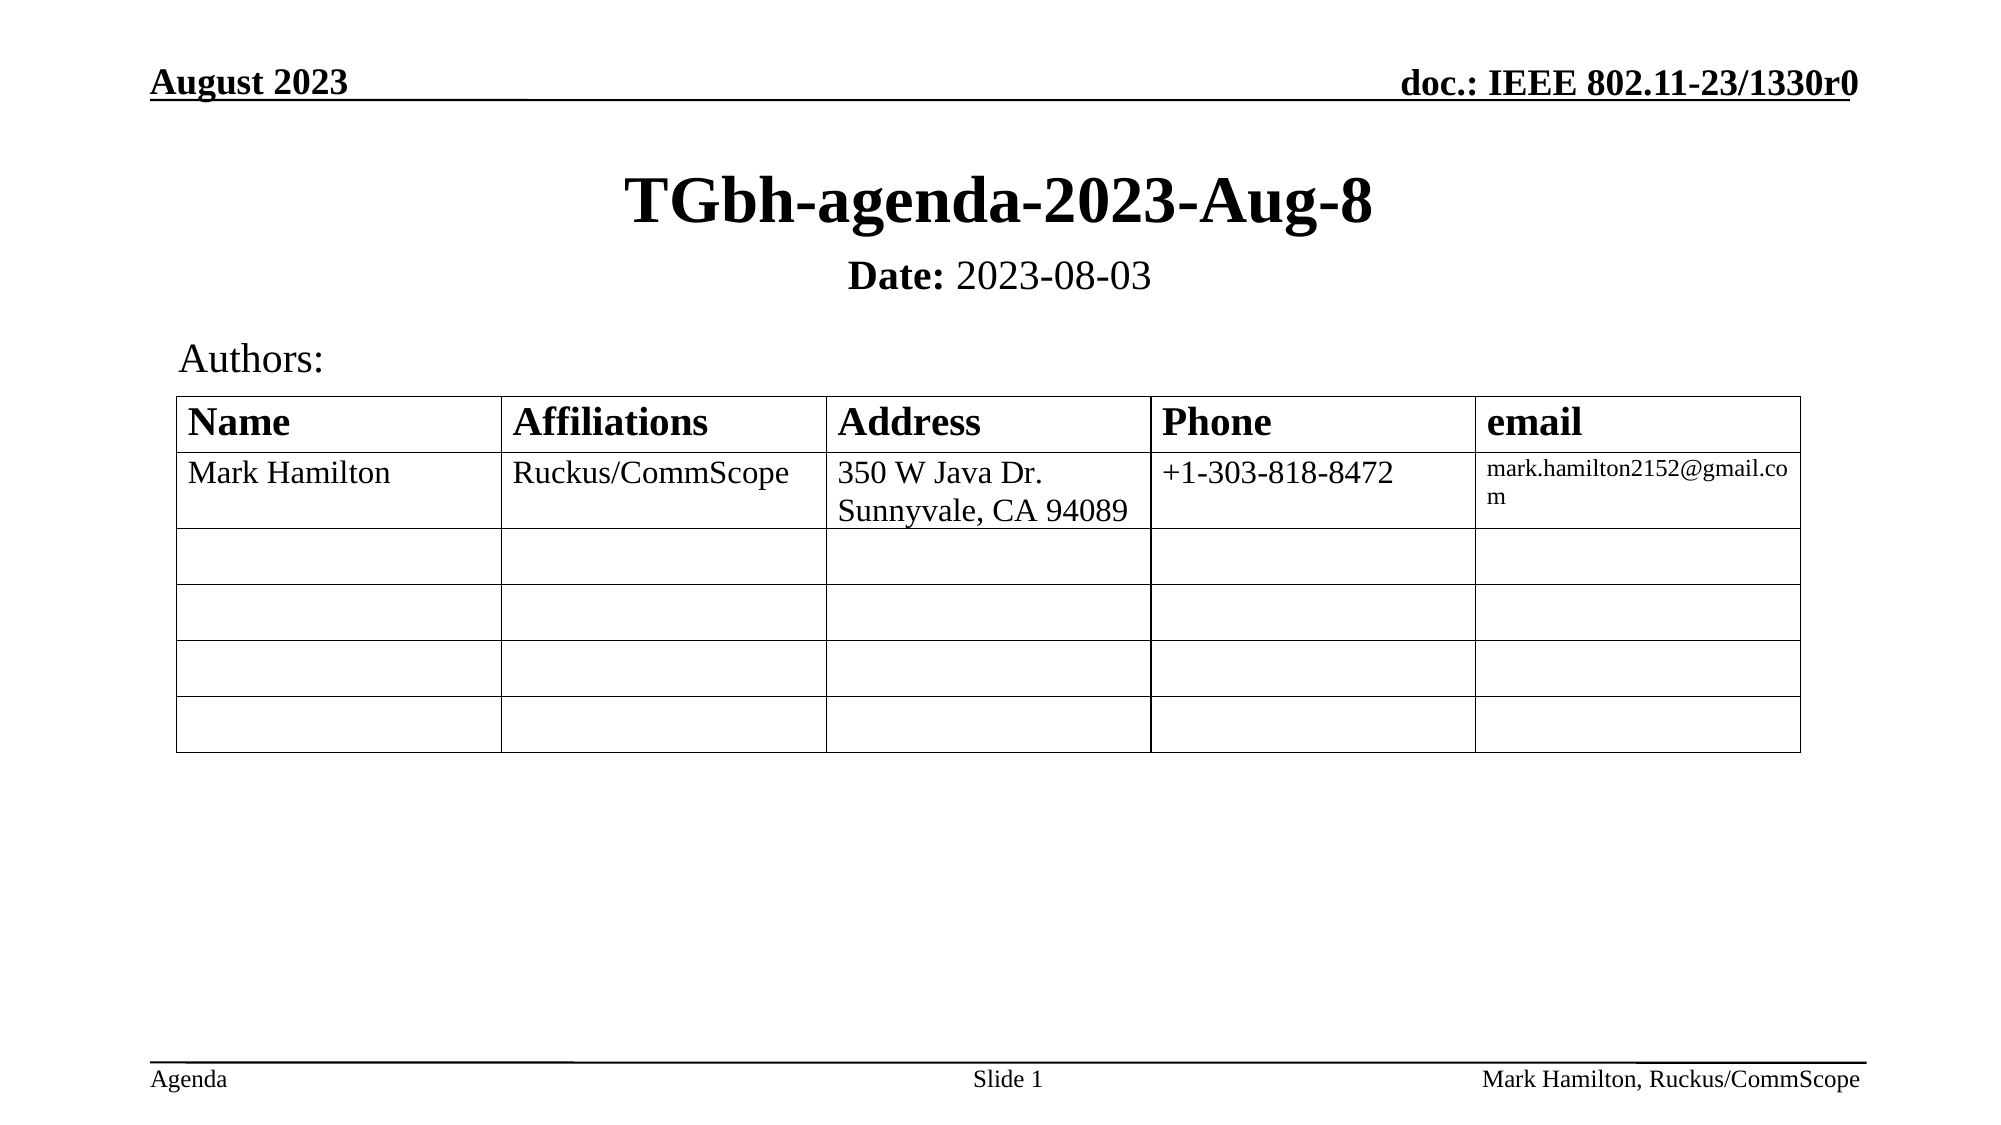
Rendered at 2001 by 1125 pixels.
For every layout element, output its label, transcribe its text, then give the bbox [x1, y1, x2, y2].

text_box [161, 396, 1850, 804]
slide_number Slide 1 [950, 1061, 1067, 1123]
subtitle Date: 2023-08-03 [299, 239, 1701, 319]
text_box Authors: [162, 323, 401, 387]
title TGbh-agenda-2023-Aug-8 [149, 151, 1851, 241]
